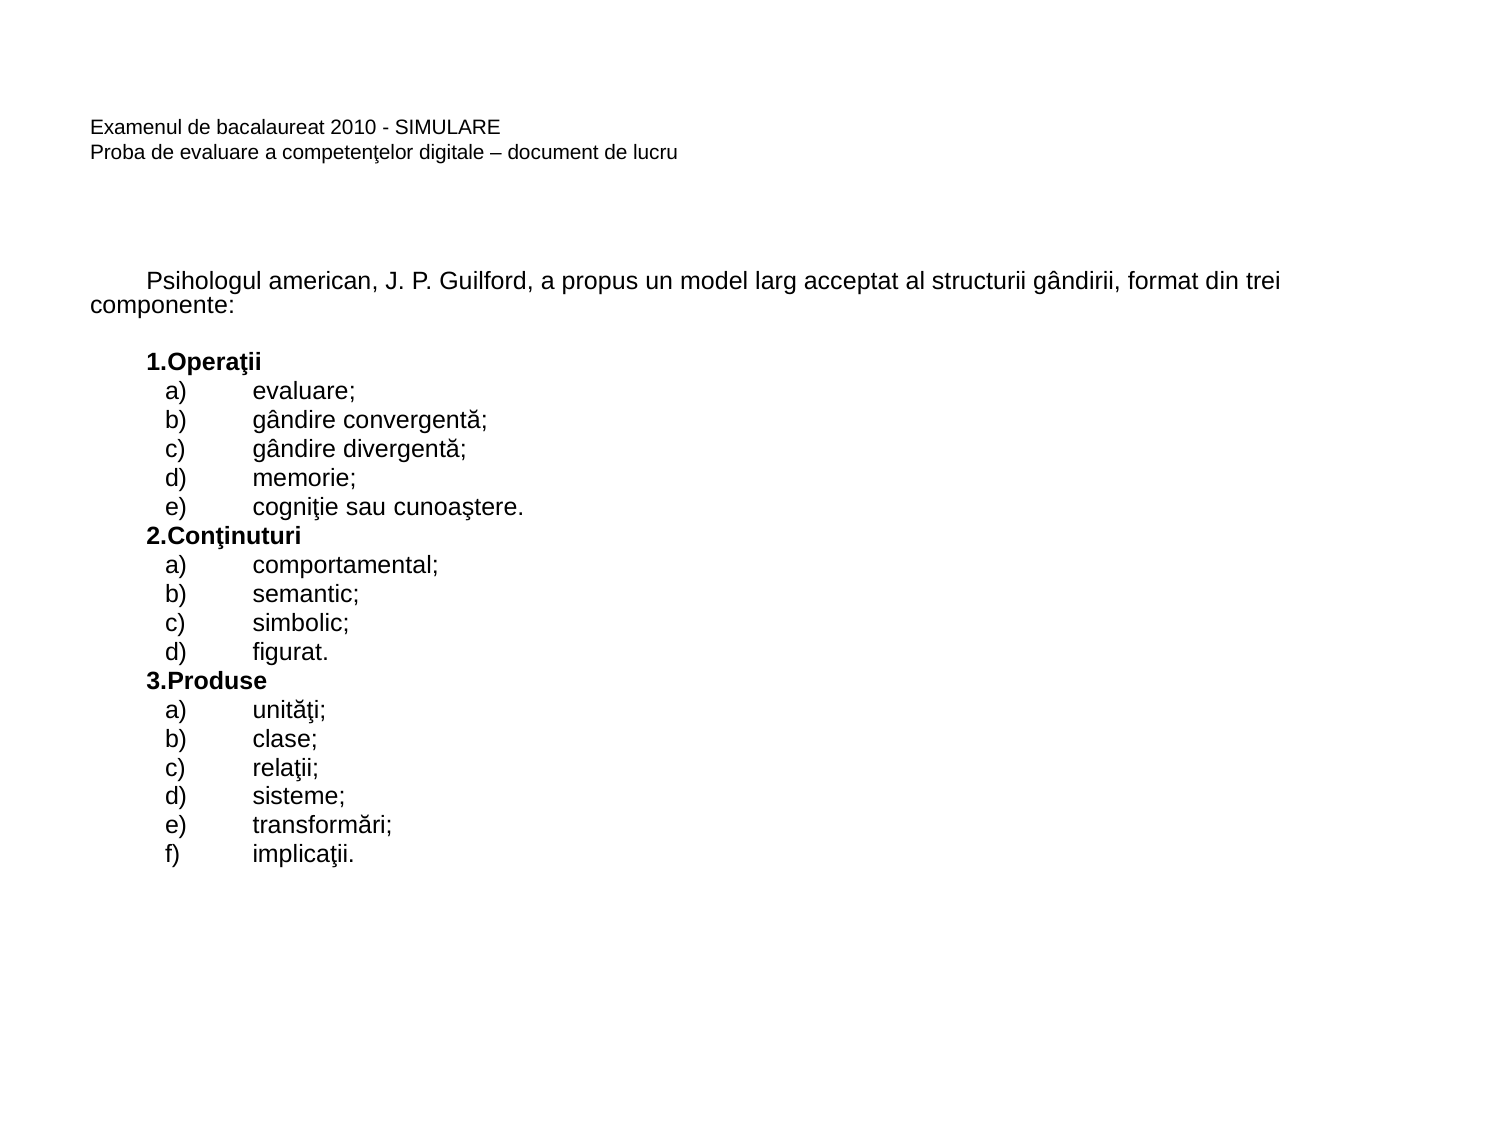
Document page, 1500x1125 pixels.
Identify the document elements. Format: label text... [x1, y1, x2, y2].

title Examenul de bacalaureat 2010 - SIMULARE Proba de evaluare a competenţelor digitale – document de lucru [74, 44, 1426, 233]
list Psihologul american, J. P. Guilford, a propus un model larg acceptat al structurii gândirii, format din trei componente: Operaţii evaluare; gândire convergentă; gândire divergentă; memorie; cogniţie sau cunoaştere. Conţinuturi comportamental; semantic; simbolic; figurat. Produse unităţi; clase; relaţii; sisteme; transformări; implicaţii. [74, 262, 1426, 1076]
